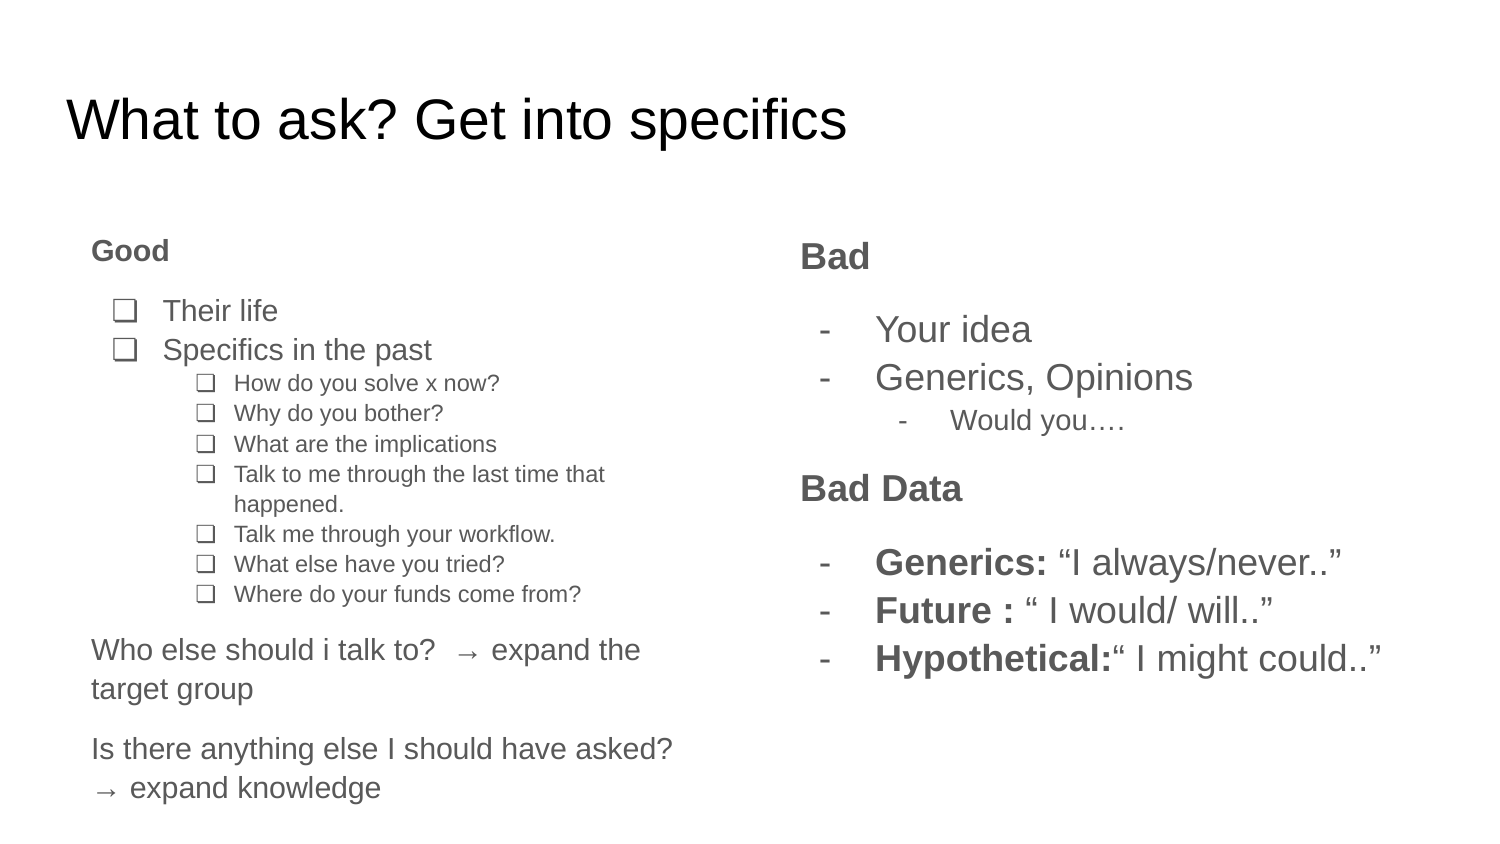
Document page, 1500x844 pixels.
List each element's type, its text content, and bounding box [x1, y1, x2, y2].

list Good Their life Specifics in the past How do you solve x now? Why do you bother? What are the implications Talk to me through the last time that happened. Talk me through your workflow. What else have you tried? Where do your funds come from? Who else should i talk to? → expand the target group Is there anything else I should have asked? → expand knowledge [76, 214, 726, 821]
title What to ask? Get into specifics [51, 72, 1449, 167]
list Bad Your idea Generics, Opinions Would you…. Bad Data Generics: “I always/never..” Future : “ I would/ will..” Hypothetical:“ I might could..” [785, 214, 1435, 775]
